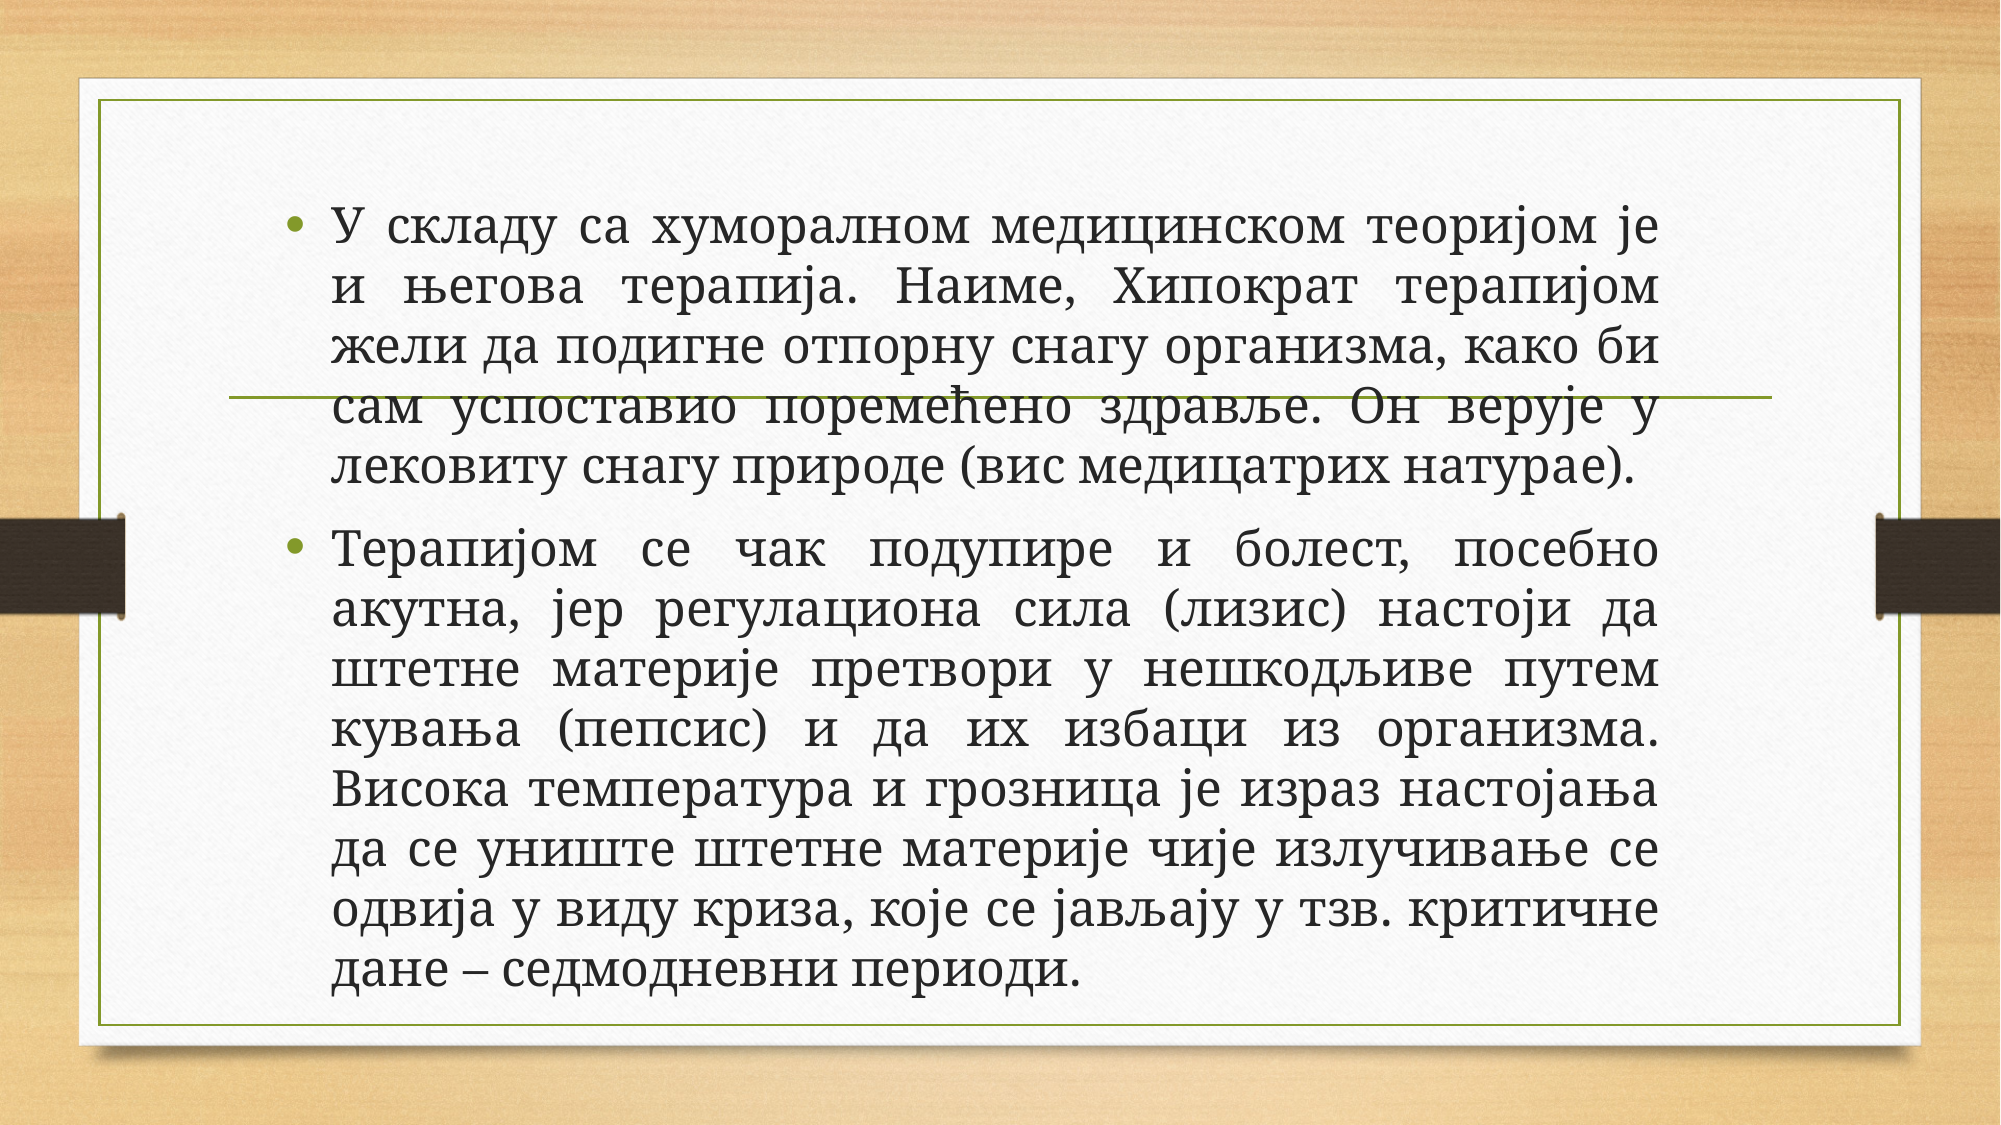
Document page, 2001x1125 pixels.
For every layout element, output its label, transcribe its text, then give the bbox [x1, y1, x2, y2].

picture [0, 0, 2001, 1125]
list У складу са хуморалном медицинском теоријом је и његова терапија. Наиме, Хипократ терапијом жели да подигне отпорну снагу организма, како би сам успоставио поремећено здравље. Он верује у лековиту снагу природе (вис медицатриx натурае). Терапијом се чак подупире и болест, посебно акутна, јер регулациона сила (лизис) настоји да штетне материје претвори у нешкодљиве путем кувања (пепсис) и да их избаци из организма. Висока температура и грозница је израз настојања да се униште штетне материје чије излучивање се одвија у виду криза, које се јављају у тзв. критичне дане – седмодневни периоди. [270, 186, 1676, 939]
